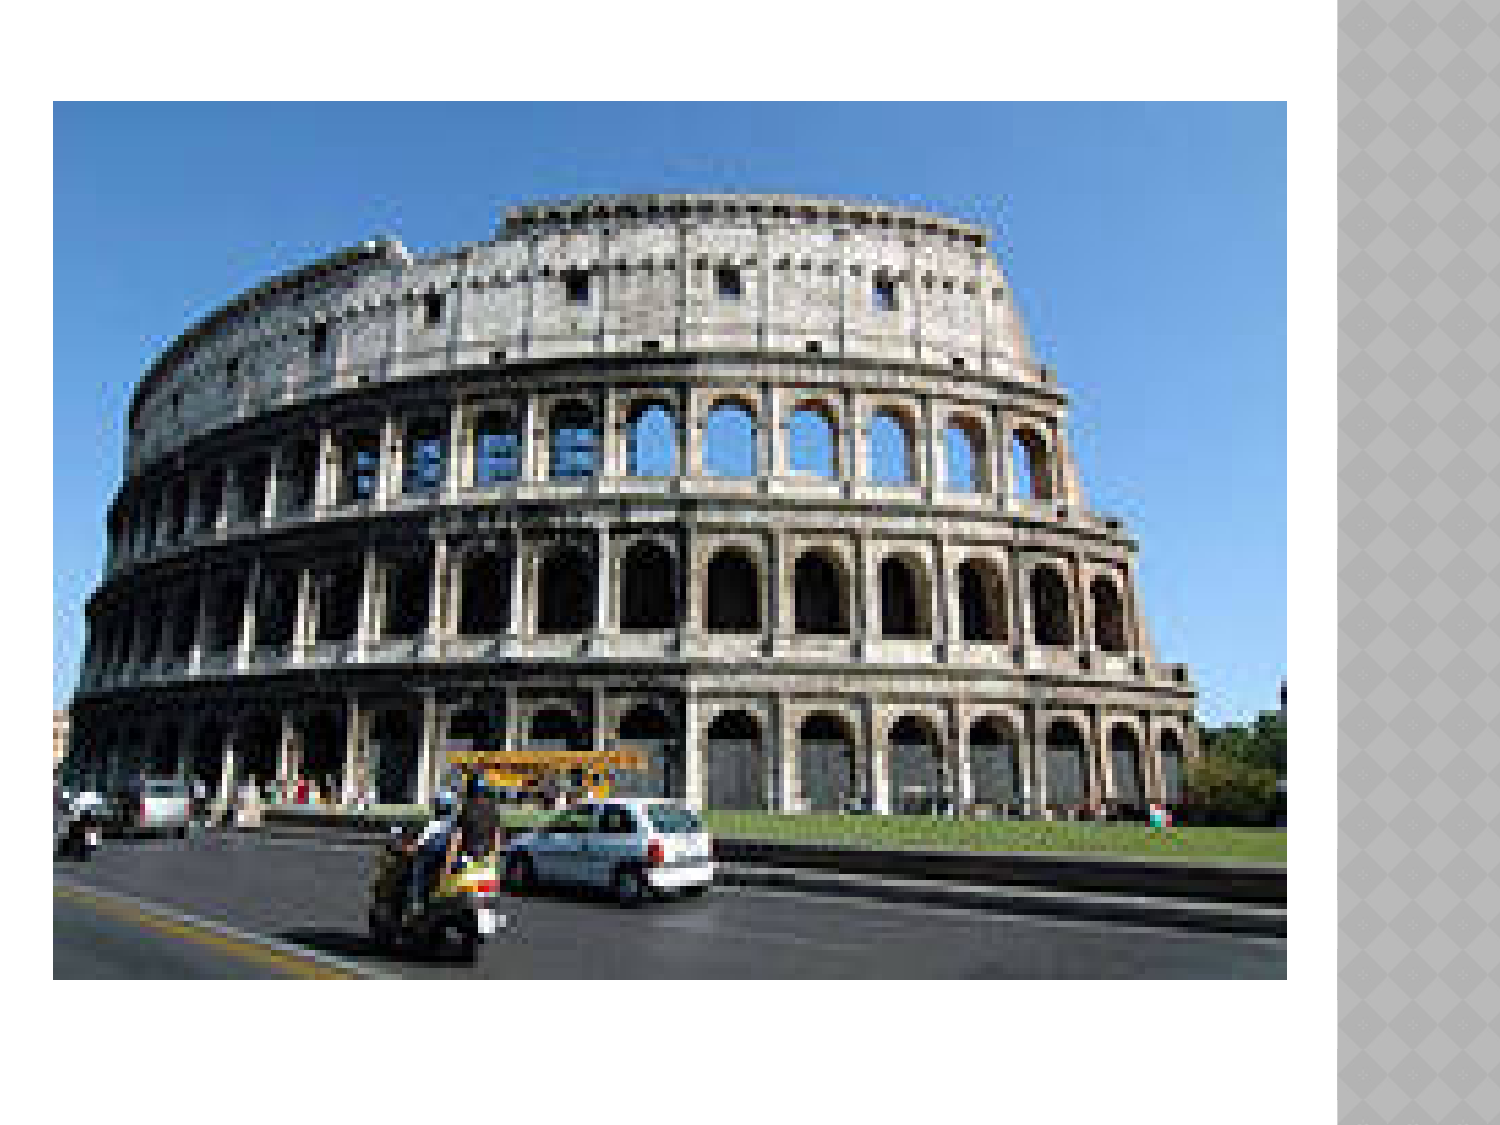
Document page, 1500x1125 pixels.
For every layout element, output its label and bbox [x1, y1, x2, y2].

list [52, 101, 1288, 981]
